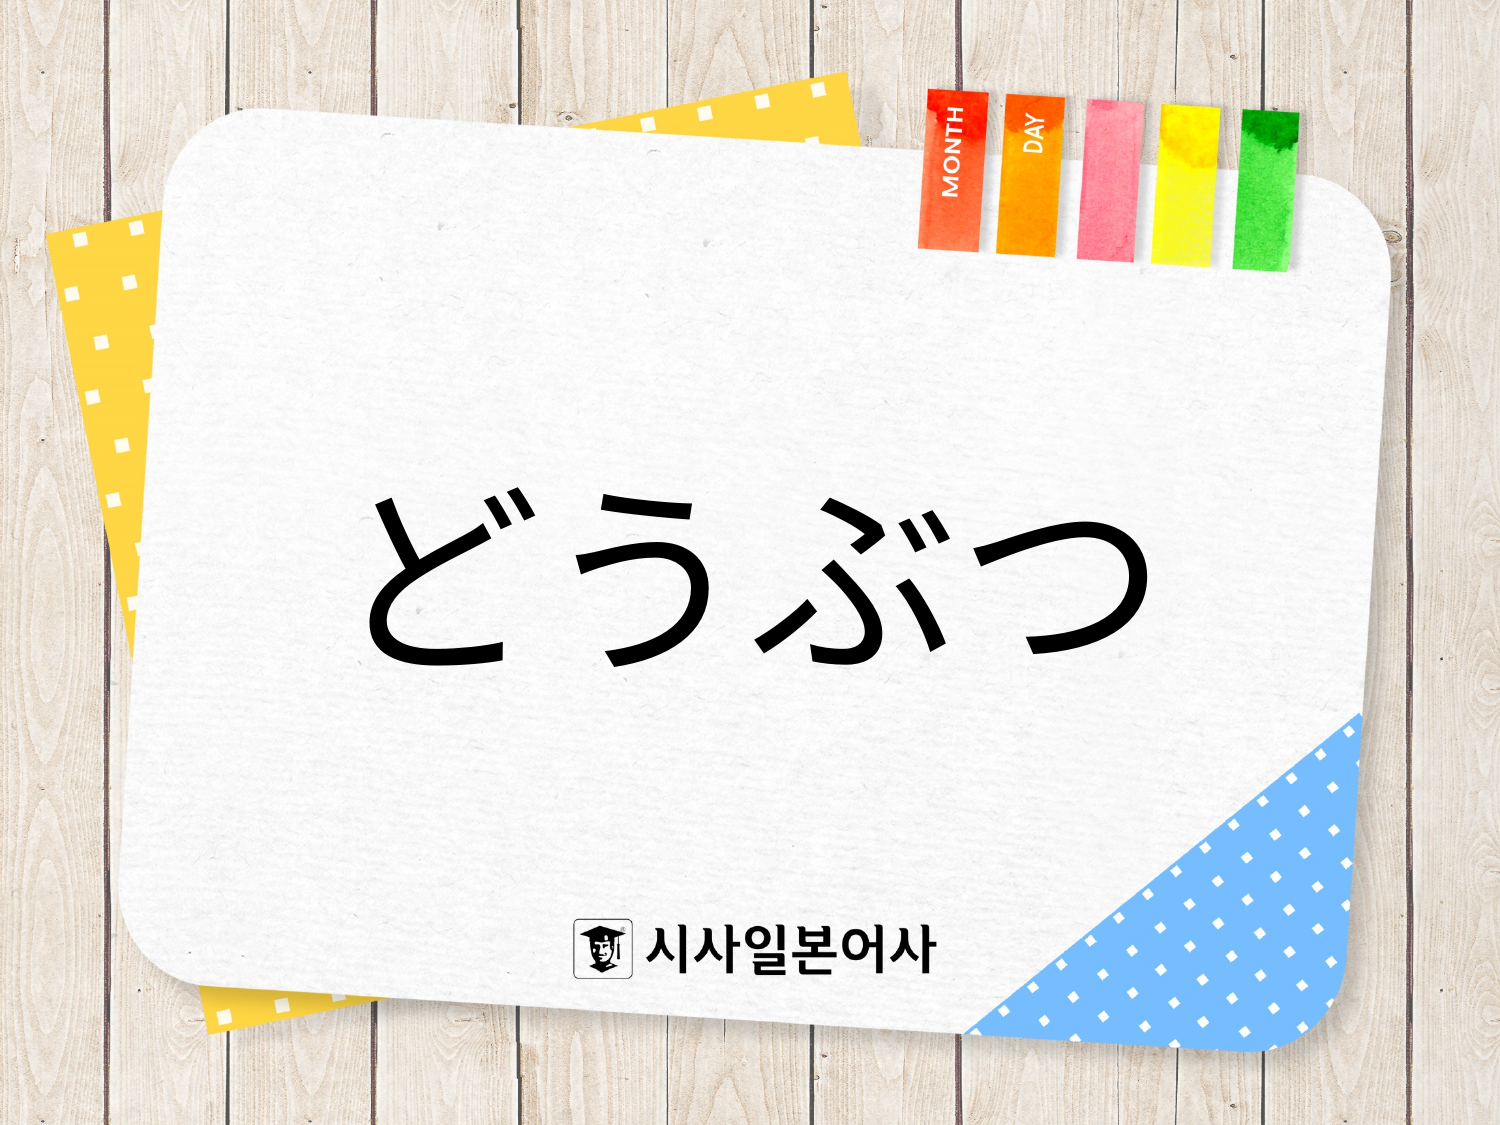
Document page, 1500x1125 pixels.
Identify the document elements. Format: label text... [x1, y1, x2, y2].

title どうぶつ [75, 338, 1425, 811]
picture [0, 0, 1500, 1125]
